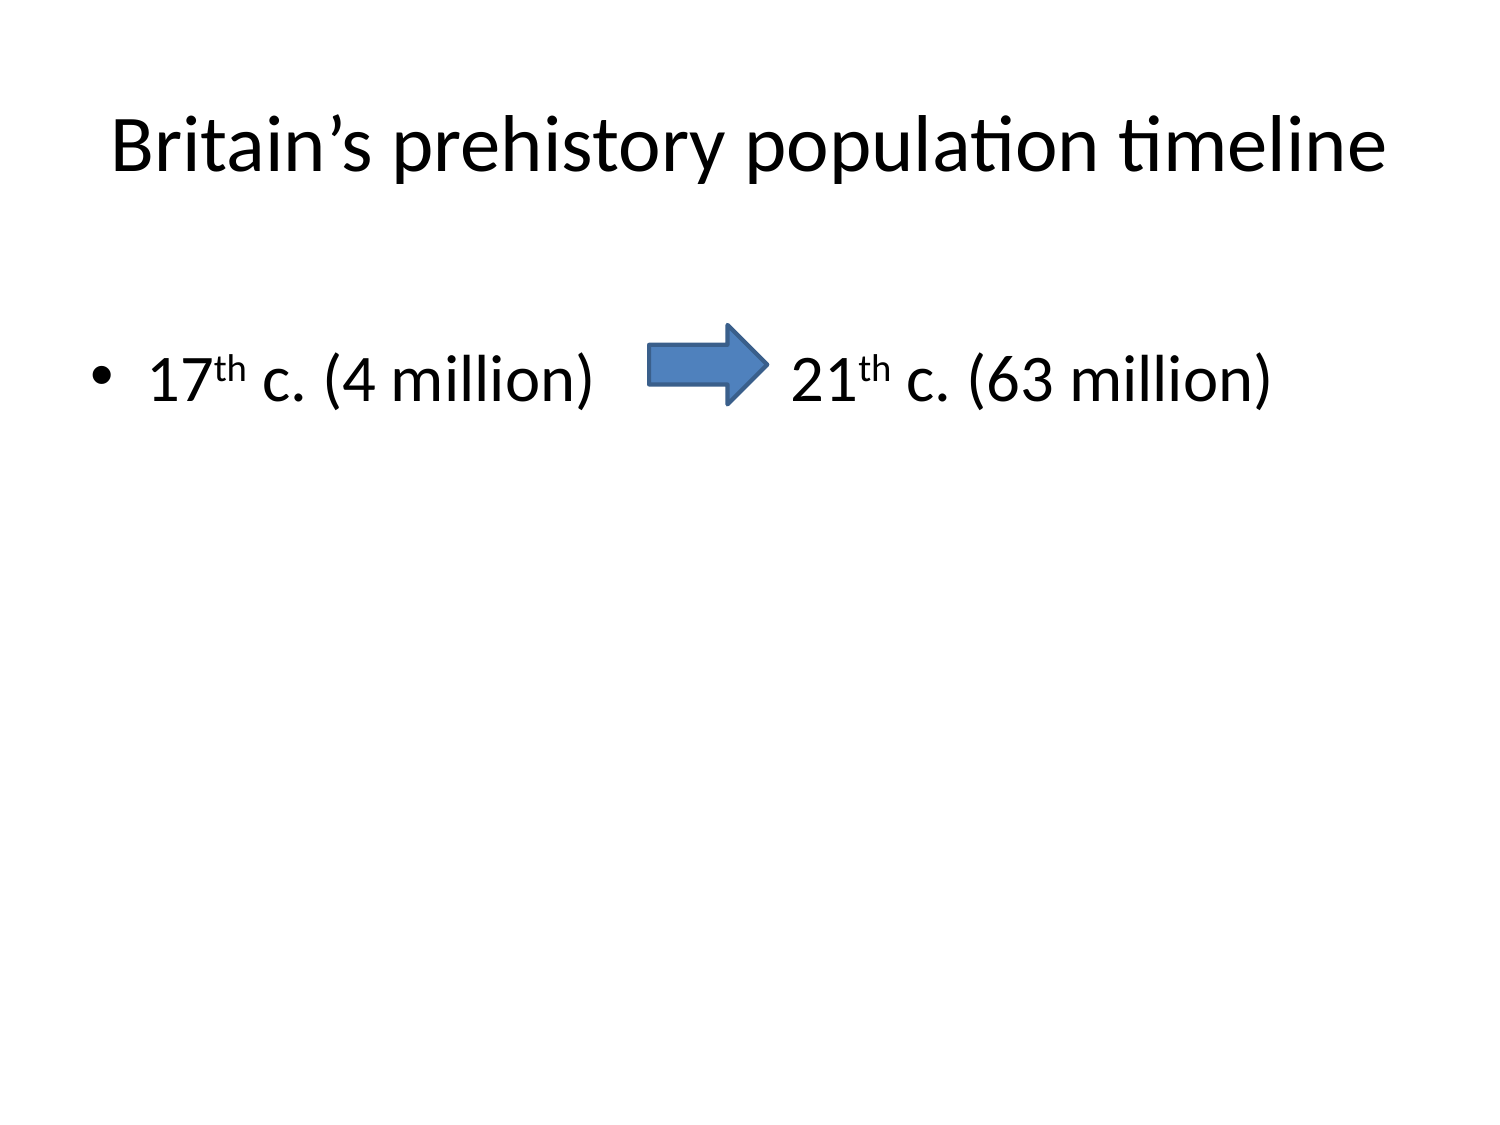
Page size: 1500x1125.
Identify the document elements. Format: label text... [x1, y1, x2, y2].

text_box [647, 322, 770, 407]
list 17th c. (4 million) 21th c. (63 million) [75, 327, 1425, 1005]
title Britain’s prehistory population timeline [75, 45, 1425, 233]
